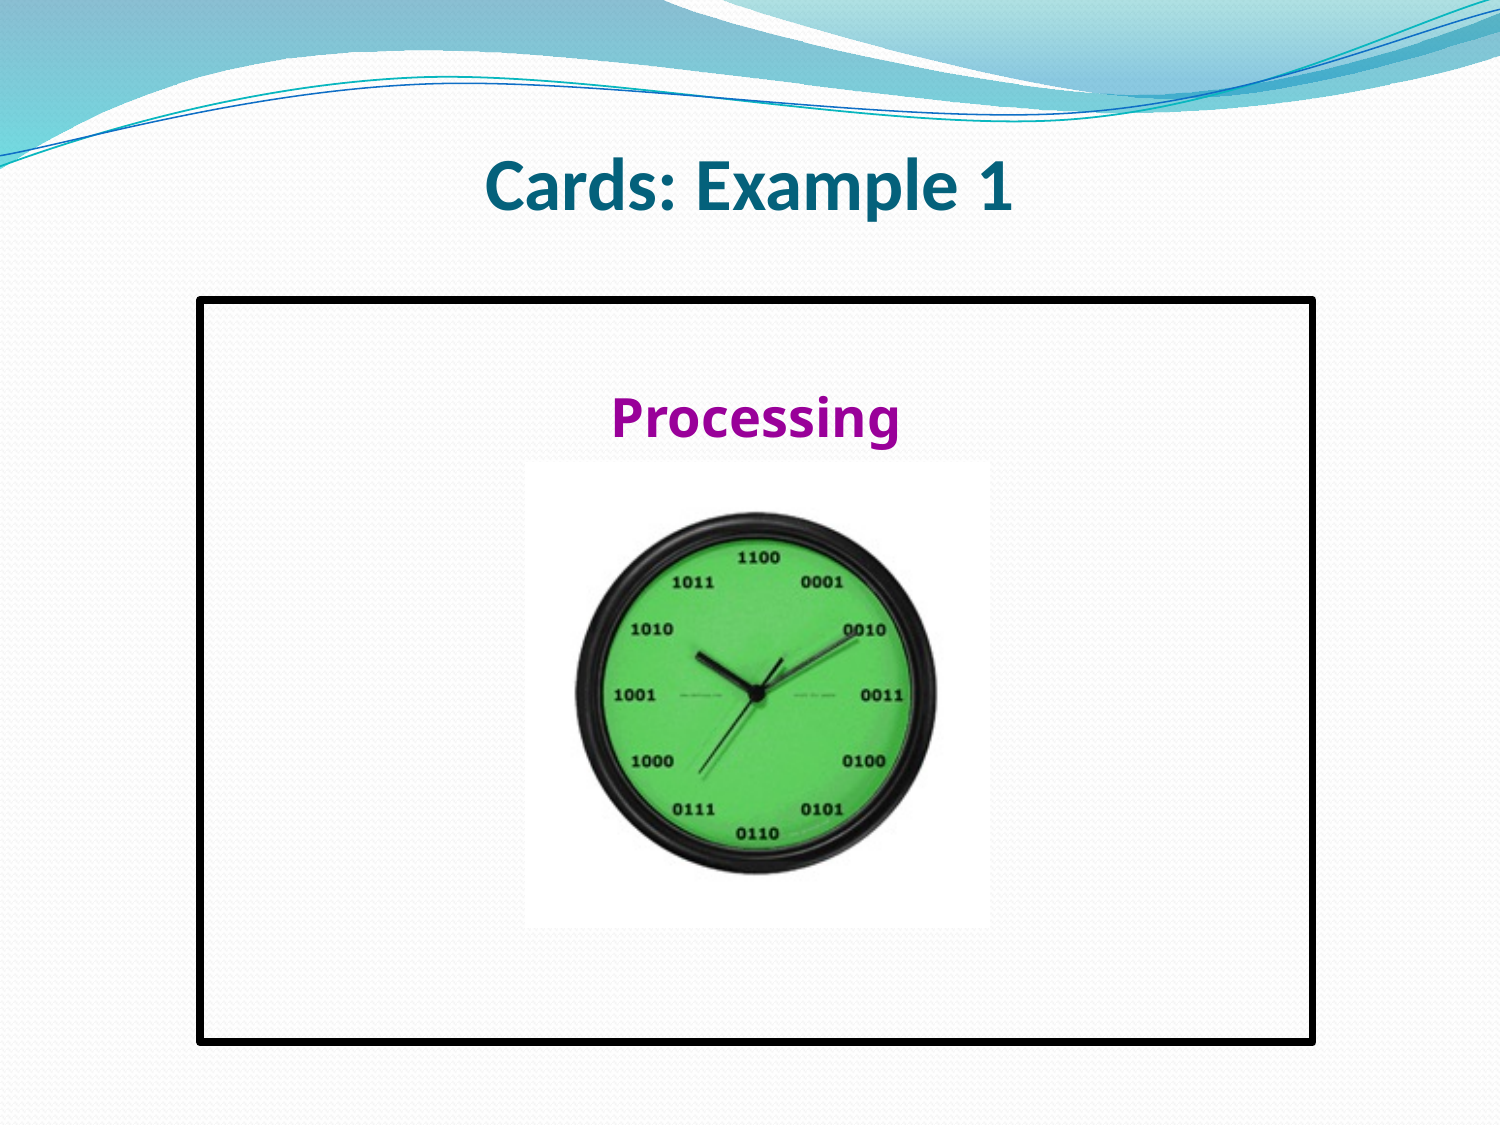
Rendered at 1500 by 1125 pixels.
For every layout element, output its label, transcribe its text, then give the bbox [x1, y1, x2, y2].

title Cards: Example 1 [75, 115, 1425, 225]
list Processing [200, 299, 1313, 1043]
picture [524, 462, 991, 928]
